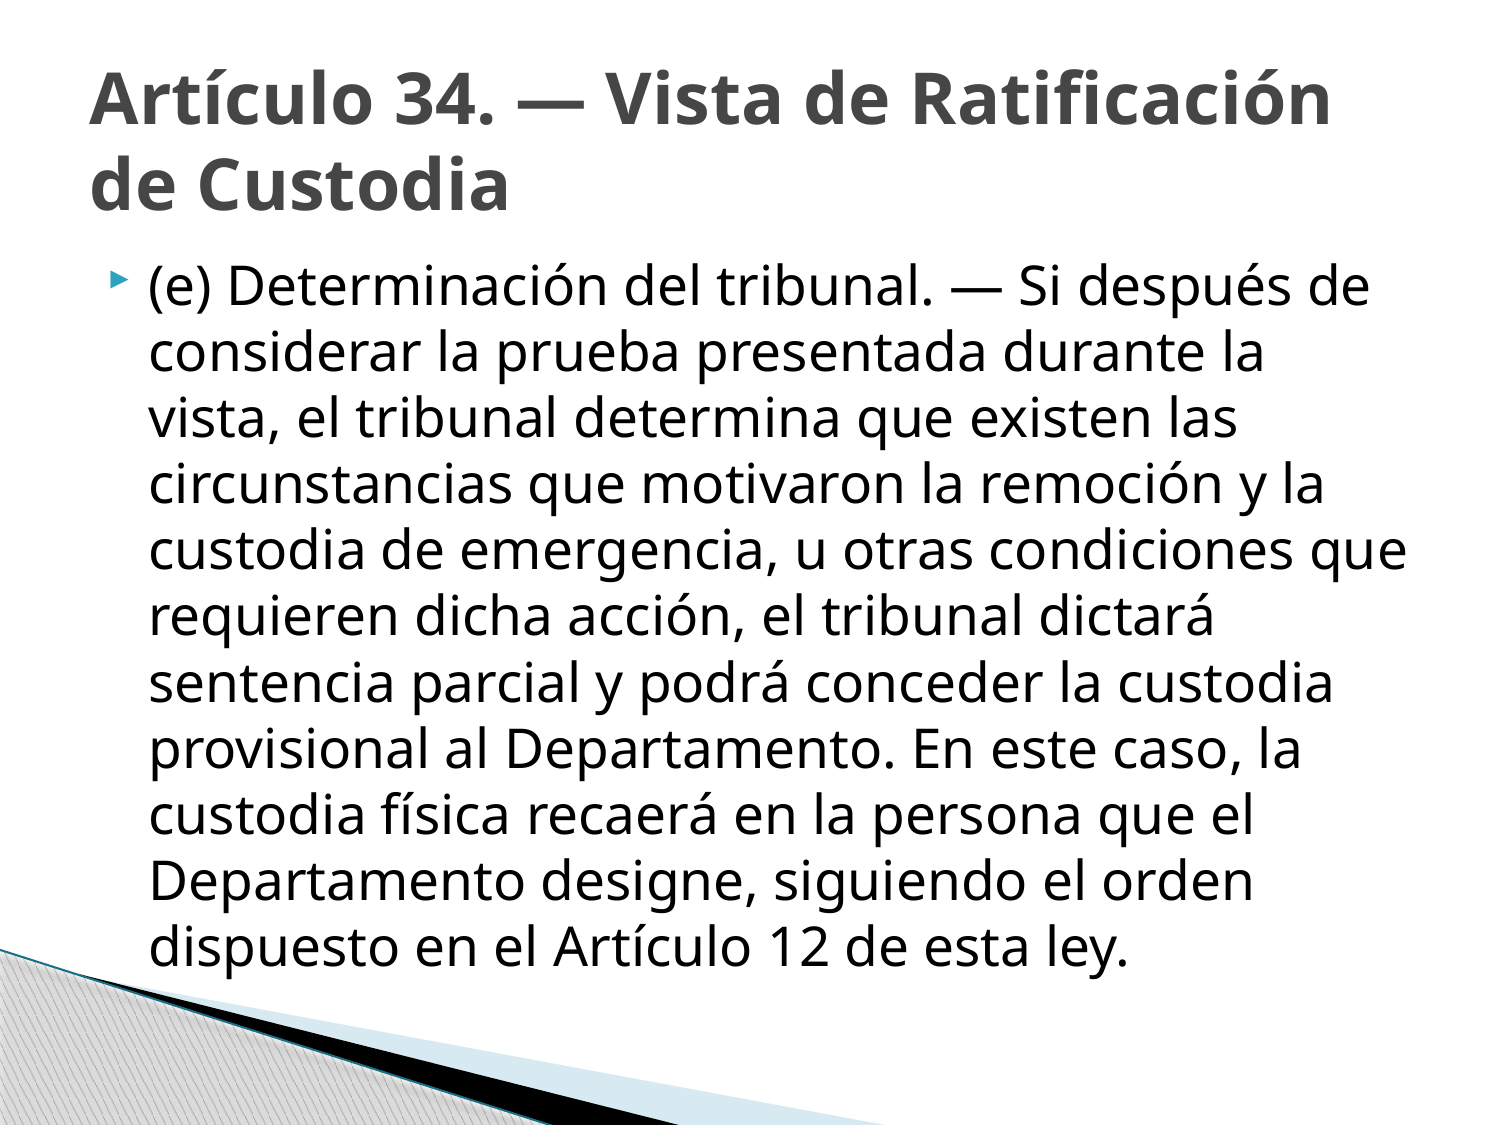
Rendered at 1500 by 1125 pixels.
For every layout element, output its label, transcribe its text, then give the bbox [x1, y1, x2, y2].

title Artículo 34. — Vista de Ratificación de Custodia [75, 45, 1425, 233]
list (e) Determinación del tribunal. — Si después de considerar la prueba presentada durante la vista, el tribunal determina que existen las circunstancias que motivaron la remoción y la custodia de emergencia, u otras condiciones que requieren dicha acción, el tribunal dictará sentencia parcial y podrá conceder la custodia provisional al Departamento. En este caso, la custodia física recaerá en la persona que el Departamento designe, siguiendo el orden dispuesto en el Artículo 12 de esta ley. [75, 243, 1425, 986]
